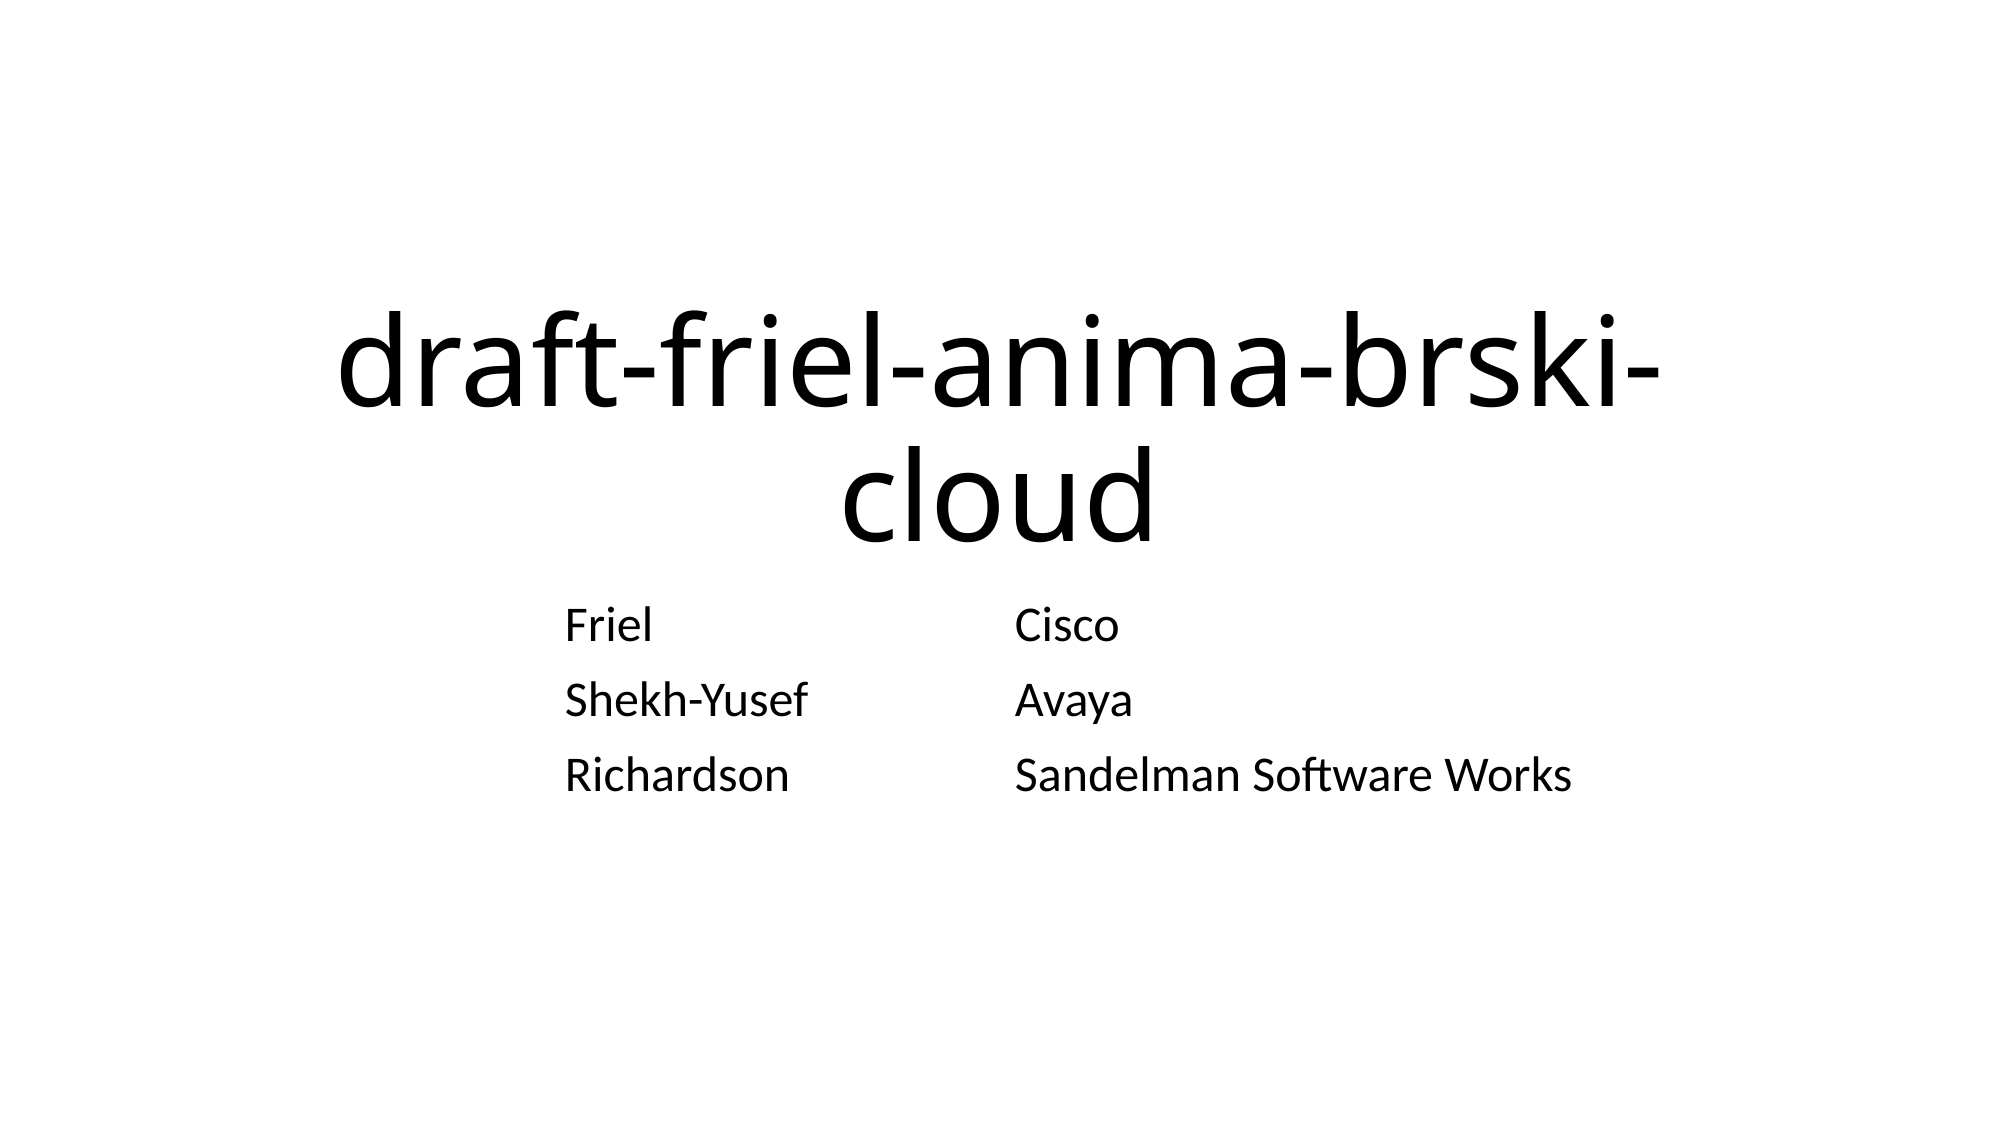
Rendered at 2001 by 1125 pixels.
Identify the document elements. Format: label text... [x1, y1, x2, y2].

subtitle Friel Cisco Shekh-Yusef Avaya Richardson Sandelman Software Works [249, 590, 1750, 863]
title draft-friel-anima-brski-cloud [249, 184, 1750, 576]
